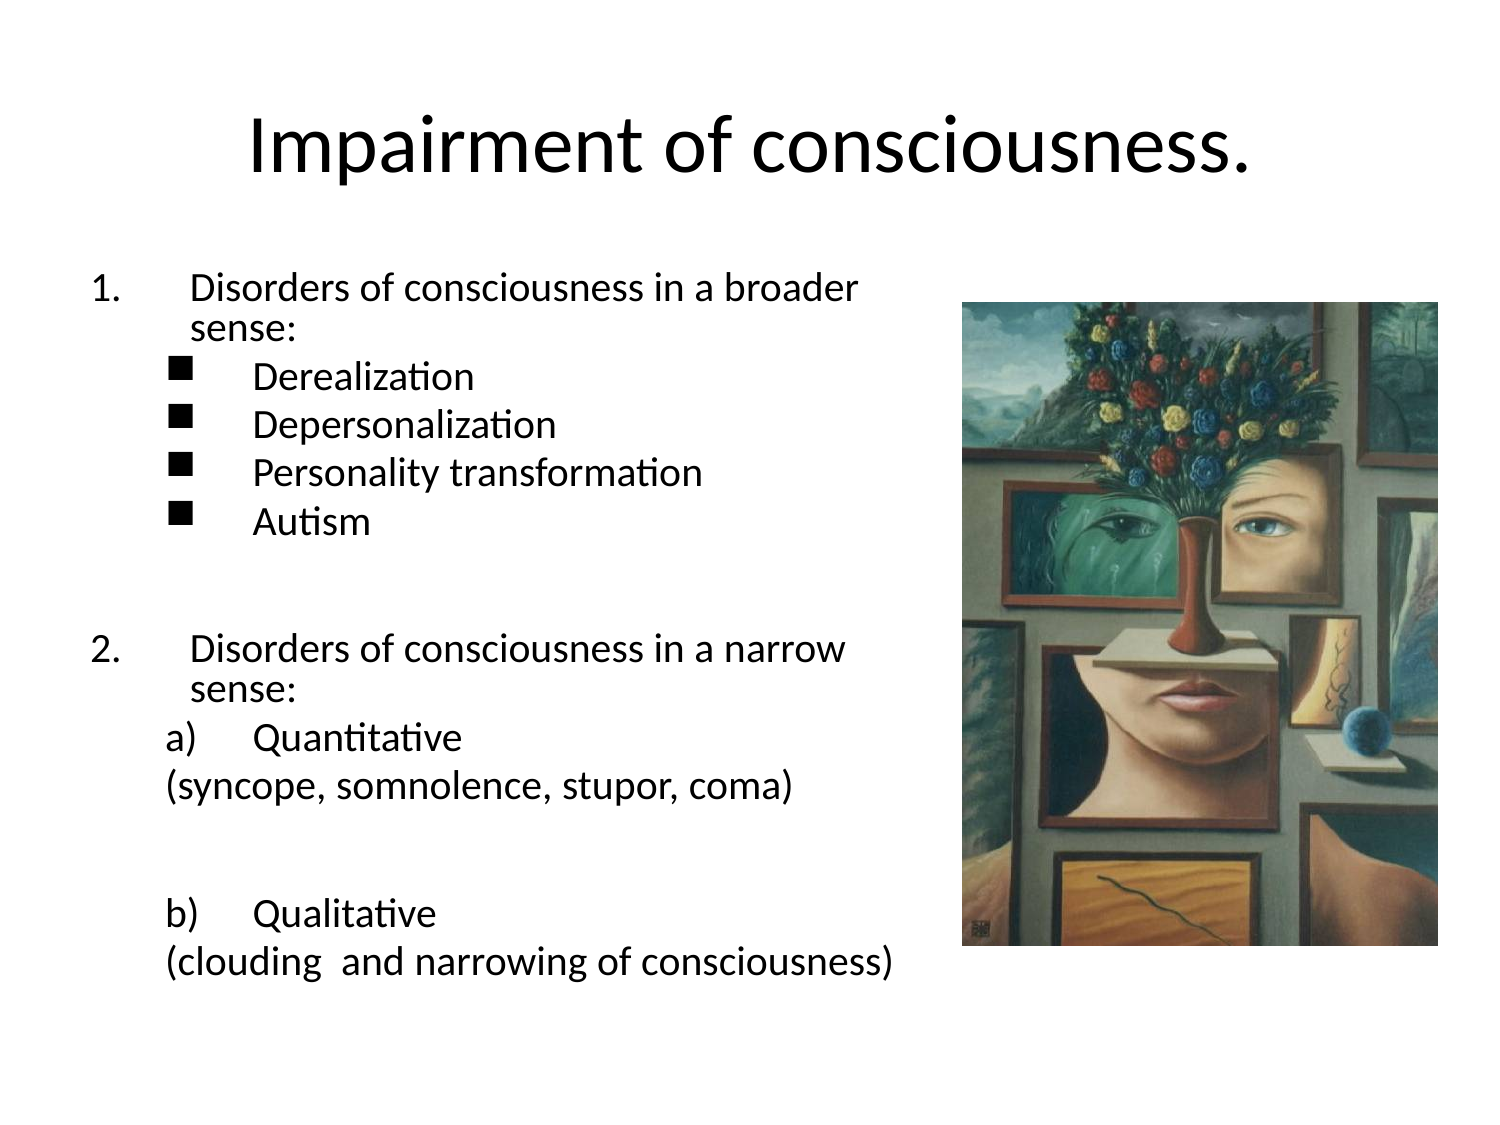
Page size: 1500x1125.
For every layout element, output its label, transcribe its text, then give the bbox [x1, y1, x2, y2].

picture [962, 302, 1439, 946]
list Disorders of consciousness in a broader sense: Derealization Depersonalization Personality transformation Autism Disorders of consciousness in a narrow sense: Quantitative (syncope, somnolence, stupor, coma) Qualitative (clouding and narrowing of consciousness) [75, 262, 951, 1047]
title Impairment of consciousness. [75, 45, 1425, 233]
